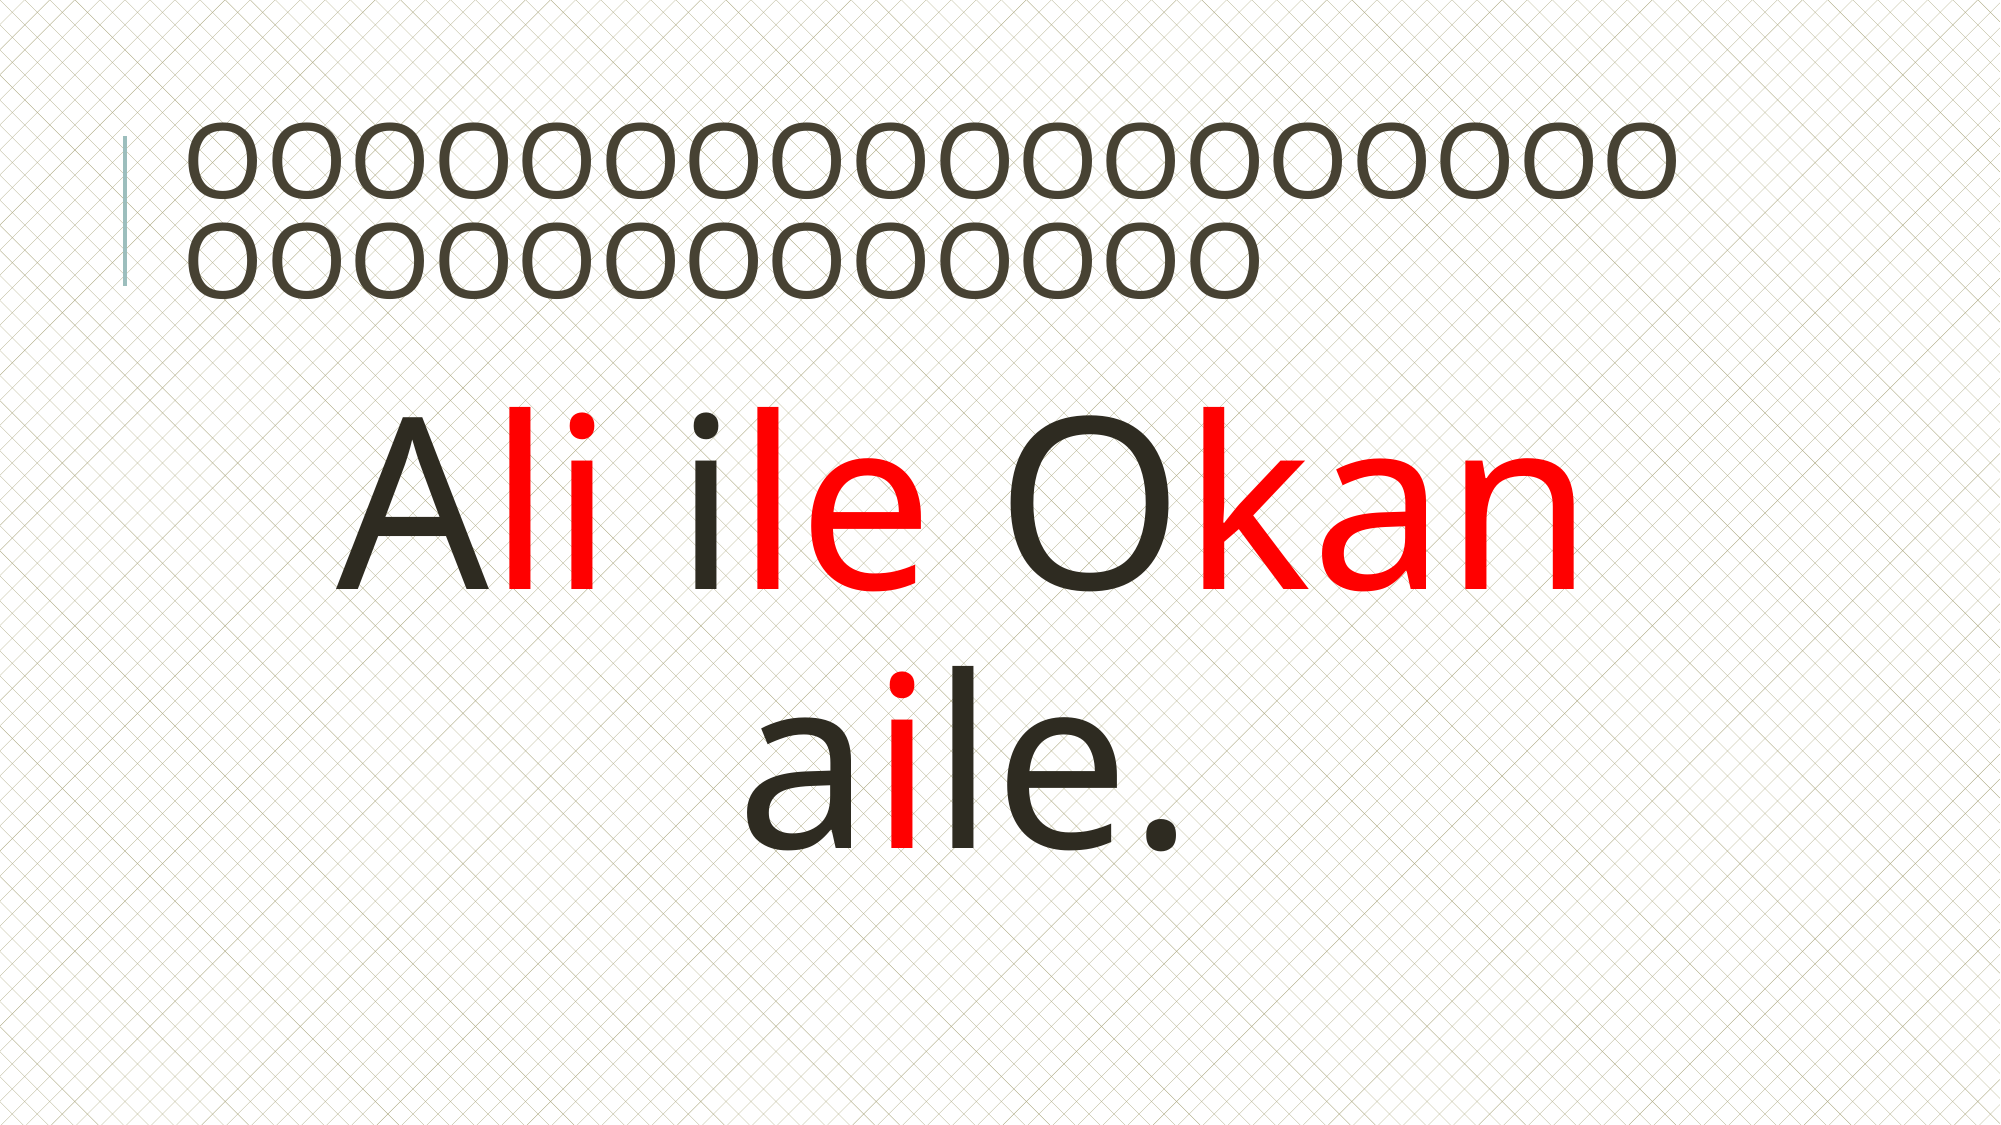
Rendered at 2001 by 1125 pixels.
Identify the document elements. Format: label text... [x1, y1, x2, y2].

title ooooooooooooooooooooooooooooooo [168, 96, 1763, 342]
list Ali ile Okan aile. [168, 375, 1763, 1035]
